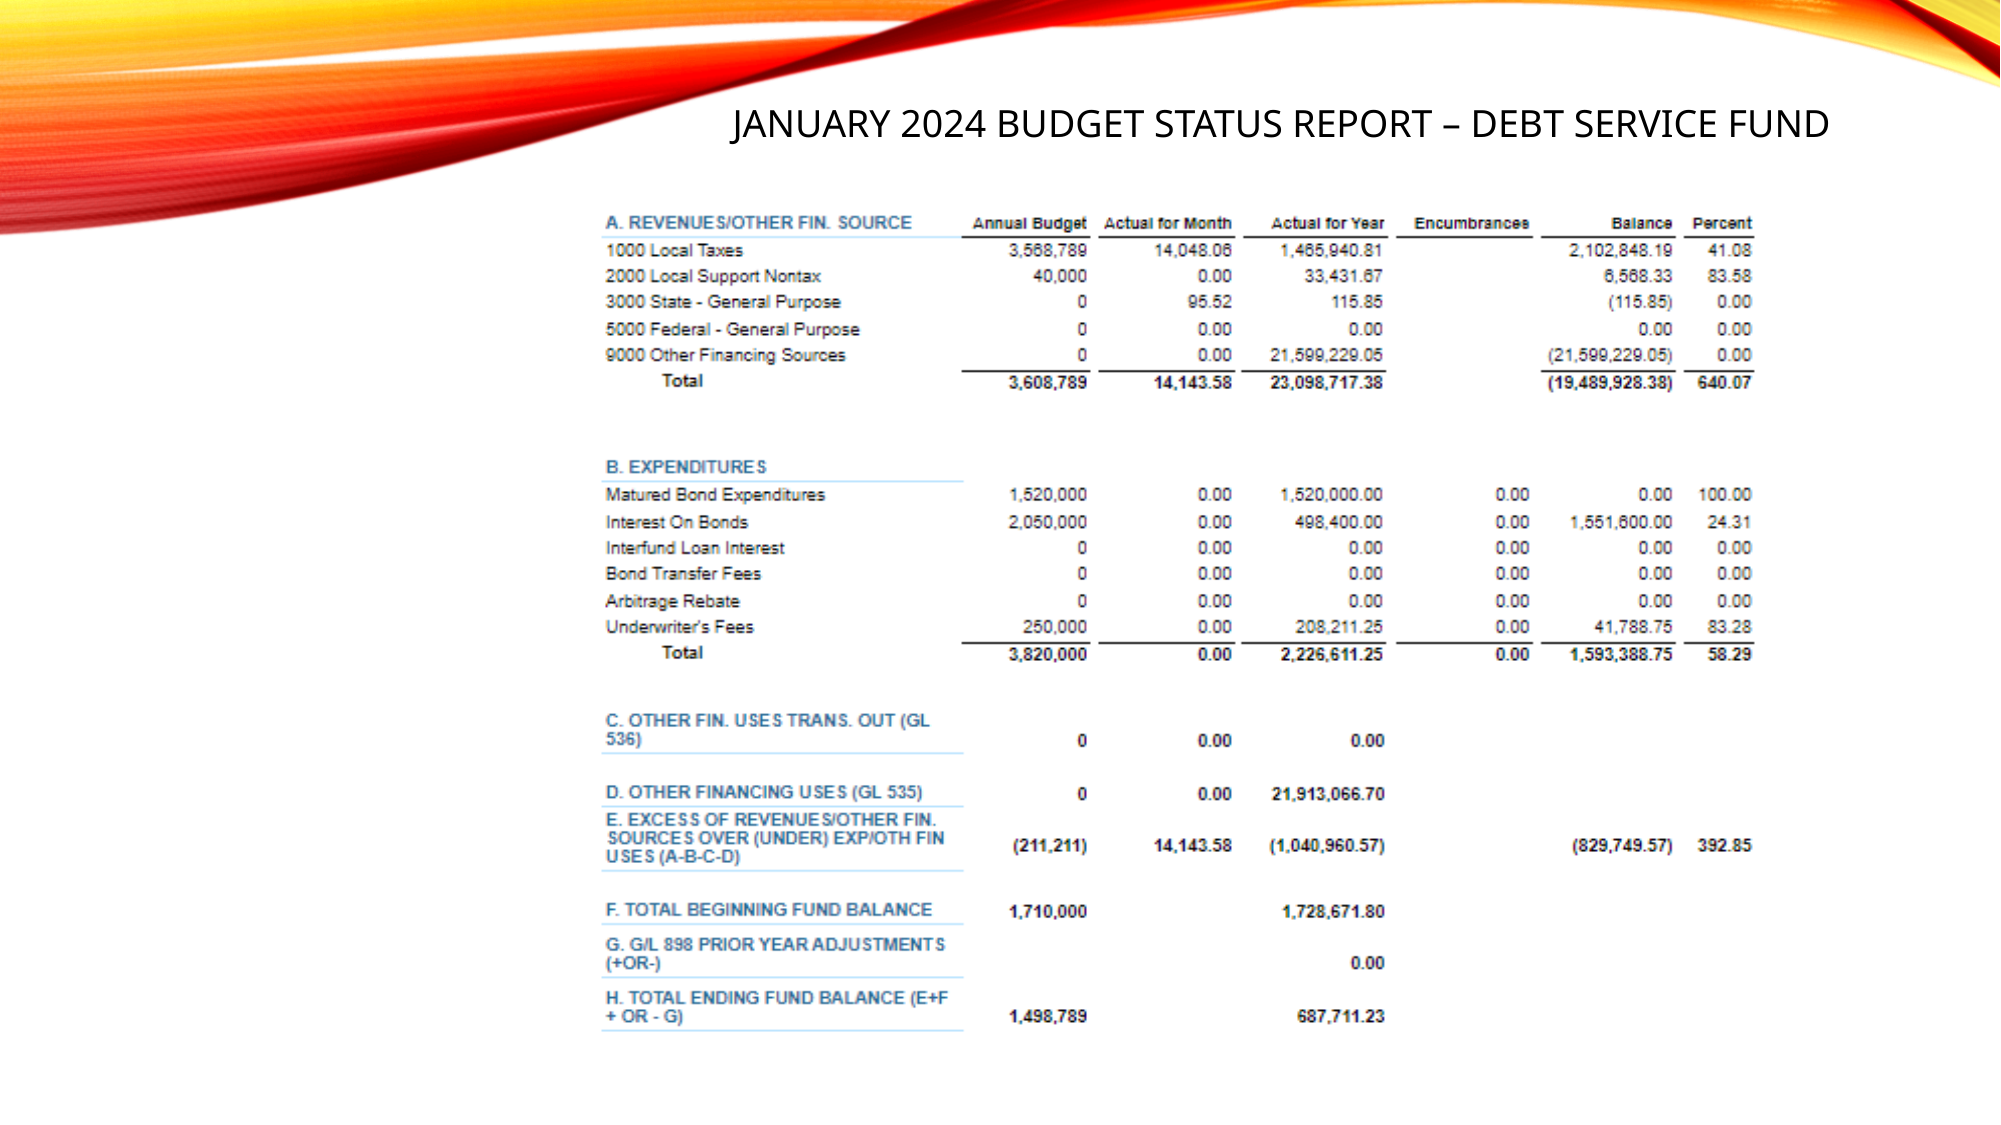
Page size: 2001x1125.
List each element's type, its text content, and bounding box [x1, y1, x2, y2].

title JANUARY 2024 BUDGET STATUS REPORT – DEBT SERVICE FUND [636, 81, 1928, 169]
picture [0, 0, 2000, 1054]
